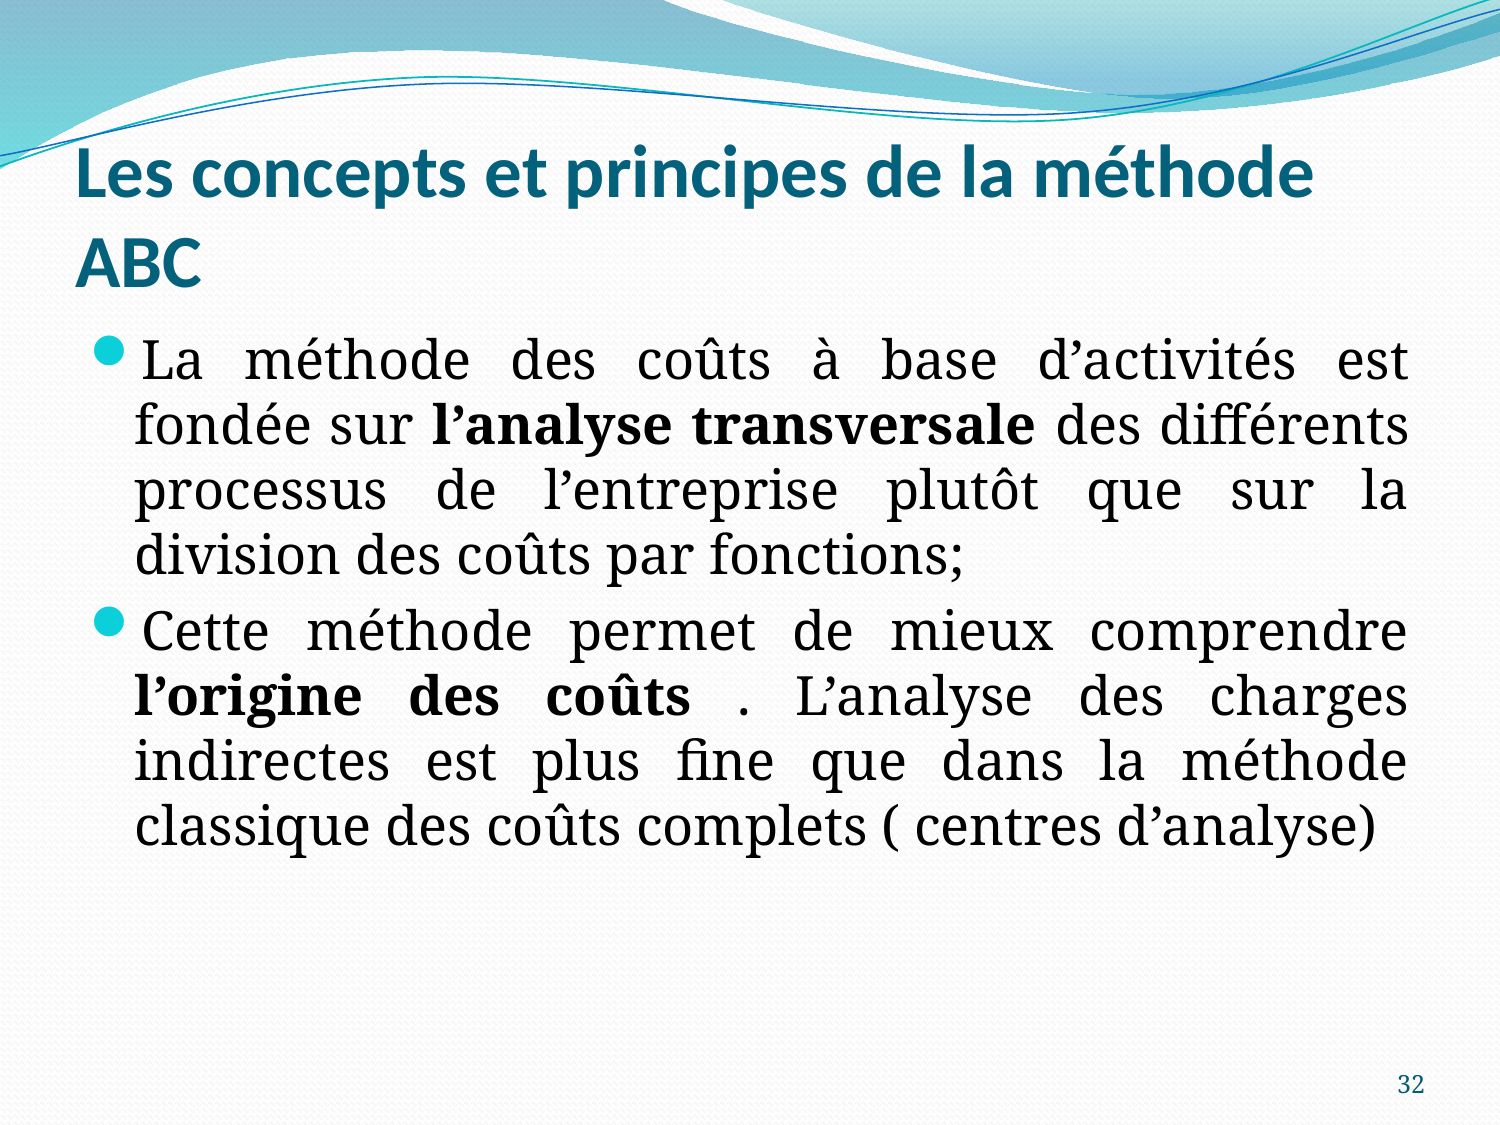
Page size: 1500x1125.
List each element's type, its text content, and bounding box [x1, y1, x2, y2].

list La méthode des coûts à base d’activités est fondée sur l’analyse transversale des différents processus de l’entreprise plutôt que sur la division des coûts par fonctions; Cette méthode permet de mieux comprendre l’origine des coûts . L’analyse des charges indirectes est plus fine que dans la méthode classique des coûts complets ( centres d’analyse) [75, 317, 1425, 1038]
slide_number 32 [1299, 1042, 1425, 1103]
title Les concepts et principes de la méthode ABC [75, 115, 1425, 303]
